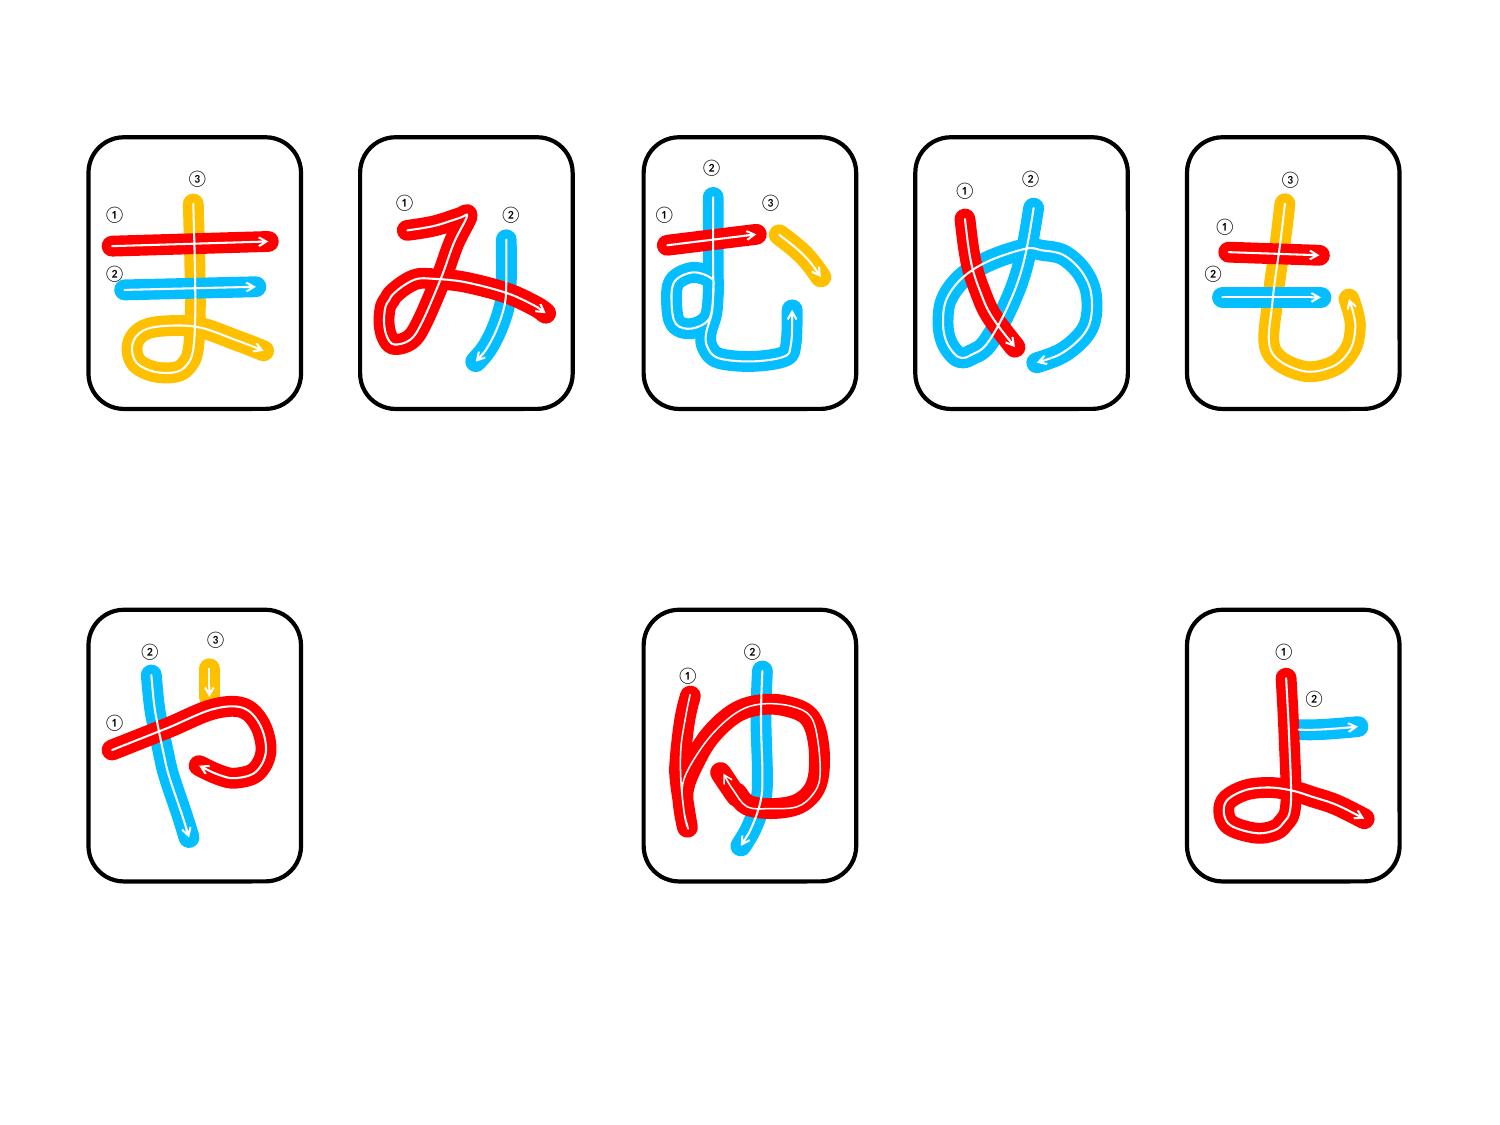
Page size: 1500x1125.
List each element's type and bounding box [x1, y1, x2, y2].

text_box [88, 136, 302, 410]
text_box [643, 609, 857, 882]
text_box [637, 136, 857, 410]
text_box [88, 609, 302, 882]
text_box [1186, 609, 1400, 882]
text_box [1186, 136, 1400, 410]
text_box [915, 136, 1129, 410]
text_box [359, 136, 573, 410]
